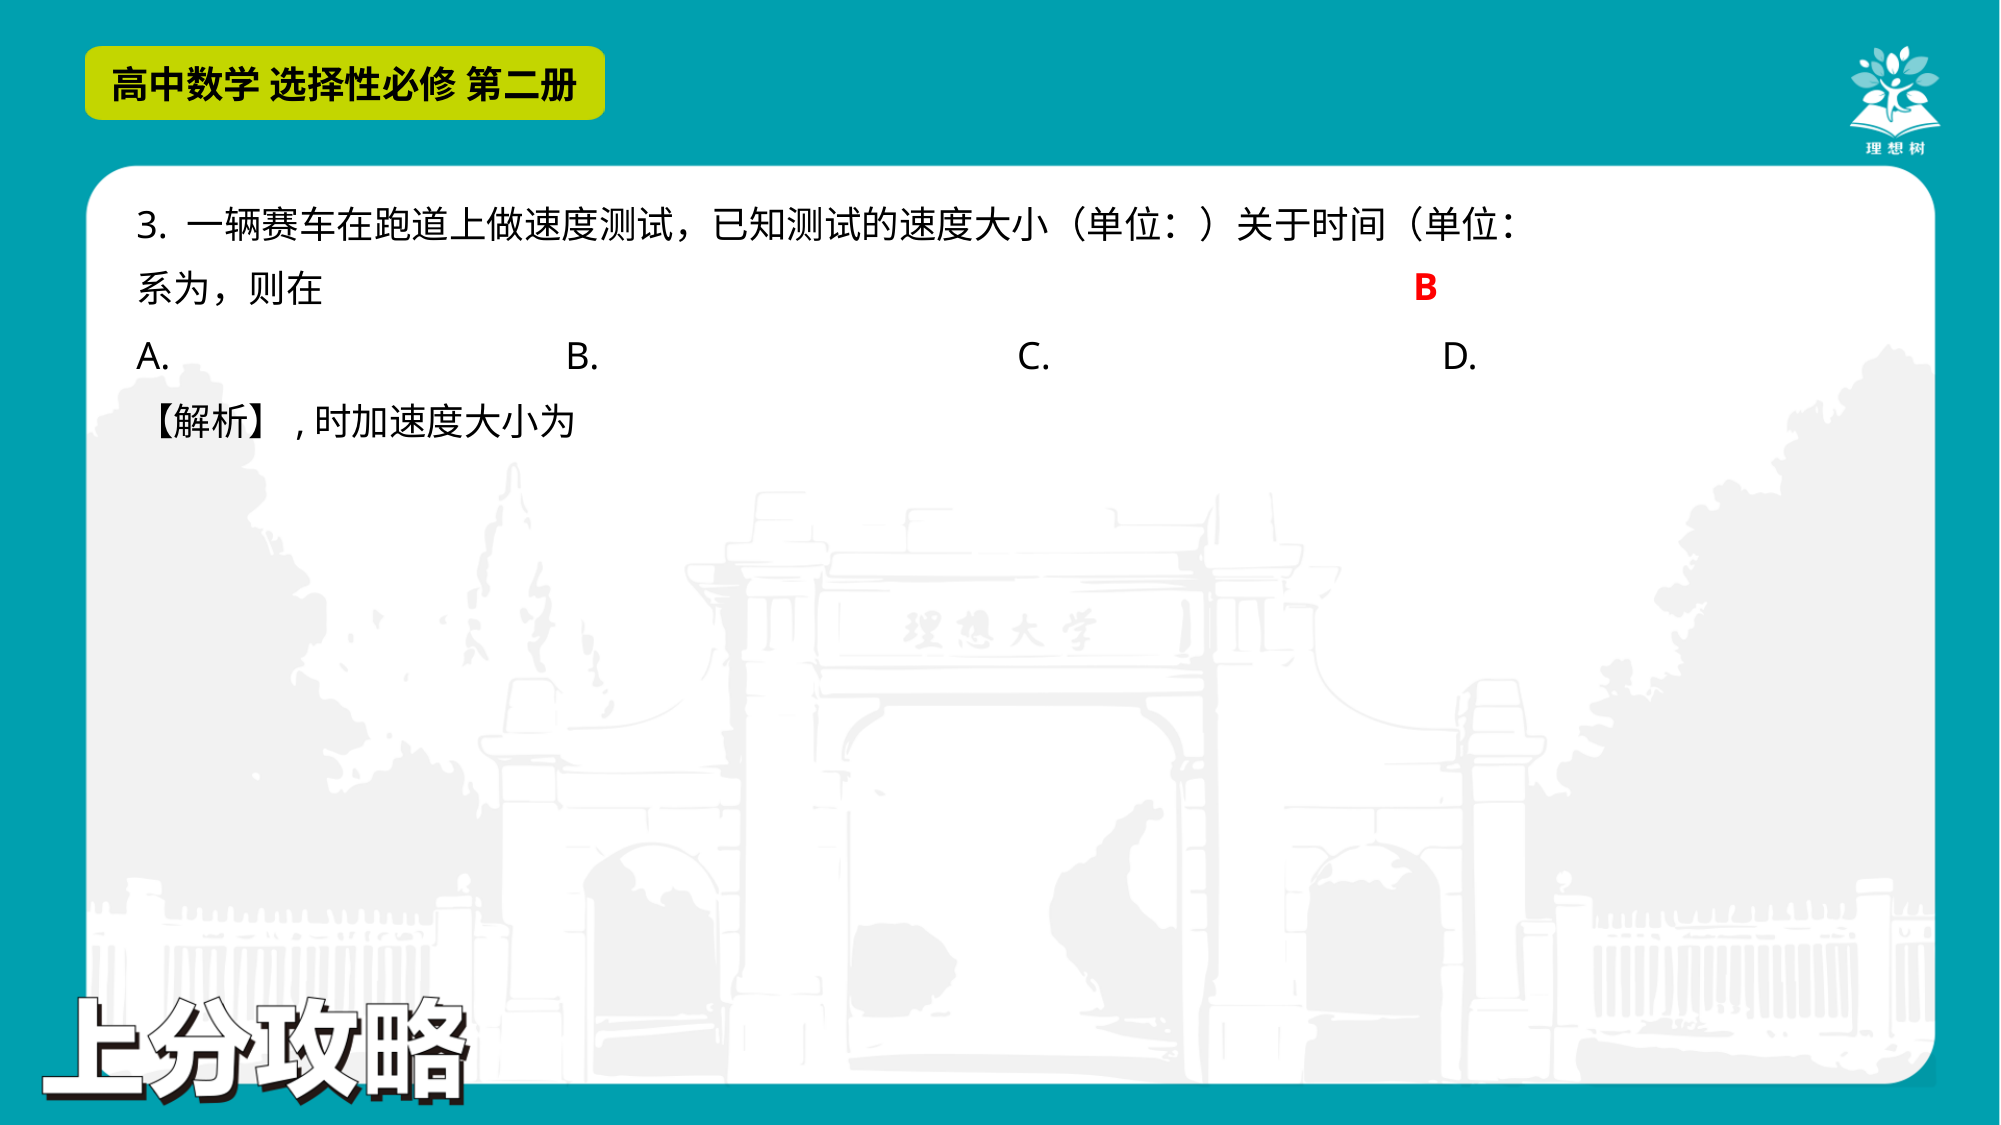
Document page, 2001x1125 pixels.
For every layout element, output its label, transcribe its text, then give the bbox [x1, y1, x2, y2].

picture [0, 0, 2000, 1125]
text_box B [1398, 243, 1453, 302]
